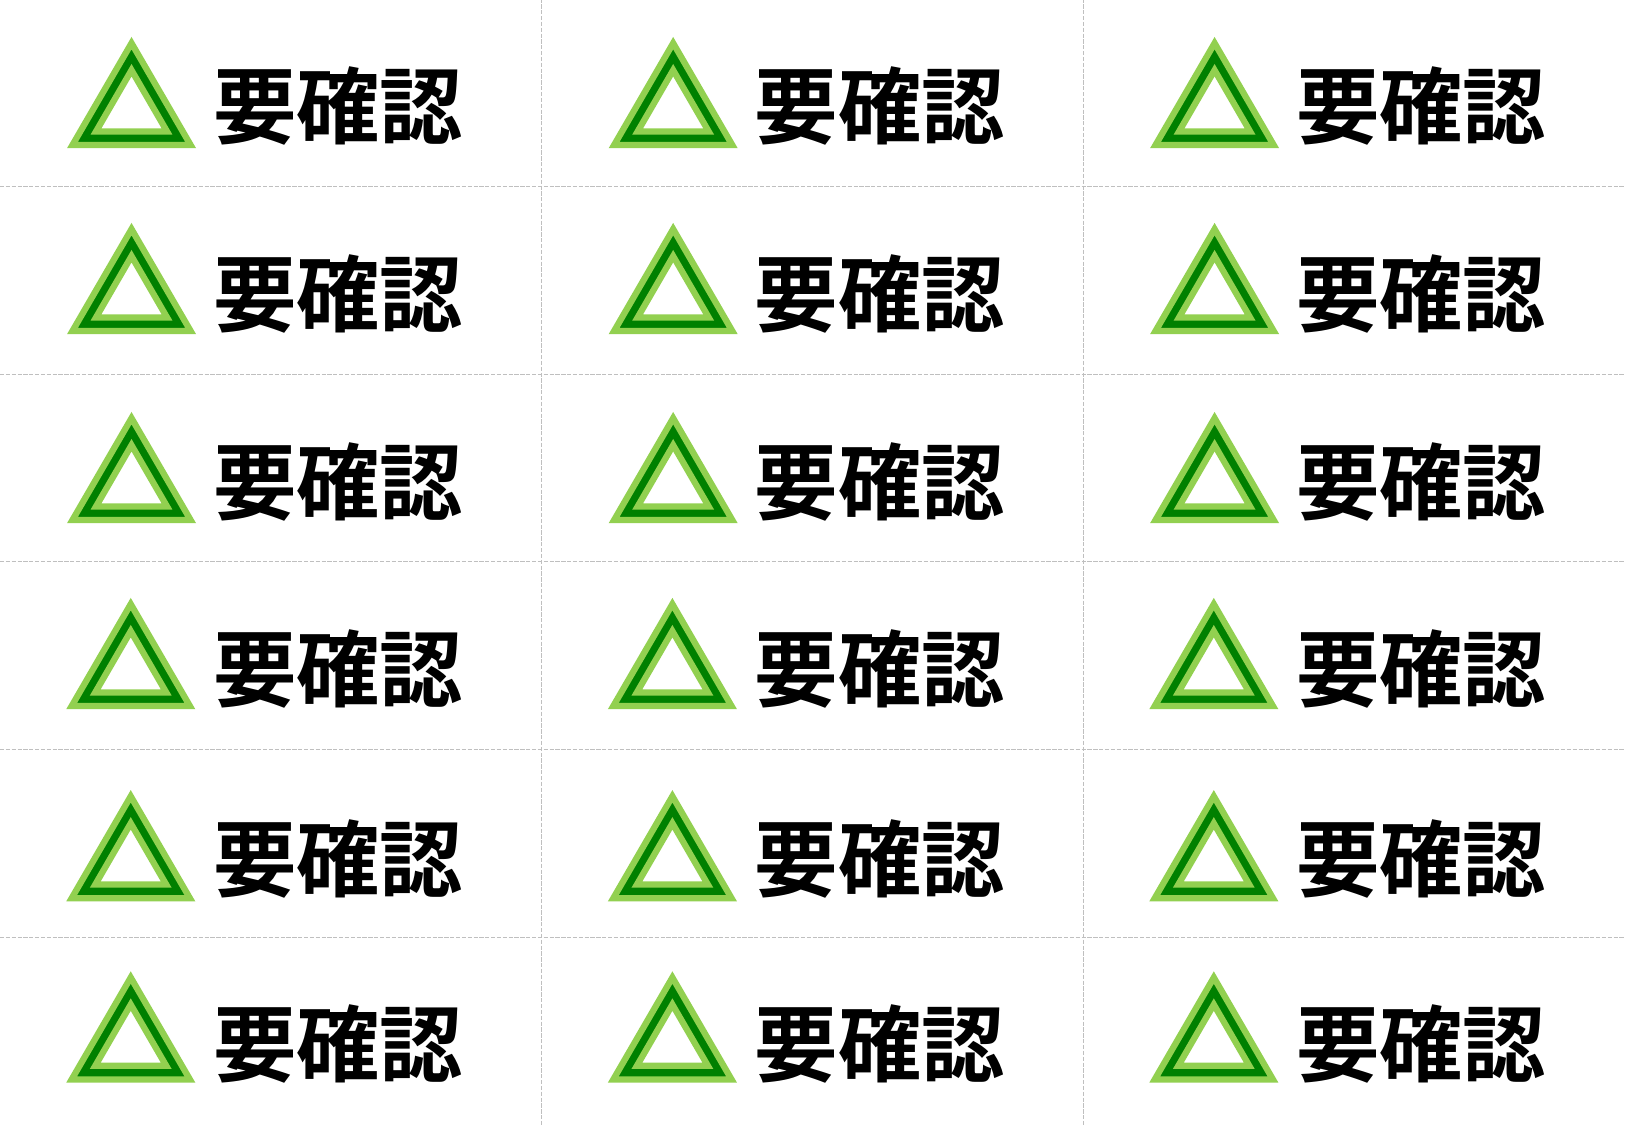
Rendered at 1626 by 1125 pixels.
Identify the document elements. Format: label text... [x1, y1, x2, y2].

text_box [69, 794, 192, 900]
text_box [1152, 602, 1275, 708]
text_box 要確認 [213, 242, 463, 343]
text_box [1152, 794, 1275, 900]
text_box [1153, 416, 1276, 522]
text_box 要確認 [754, 992, 1005, 1093]
text_box 要確認 [754, 242, 1005, 343]
text_box [1153, 227, 1276, 333]
text_box [70, 227, 193, 333]
text_box 要確認 [754, 54, 1005, 155]
text_box 要確認 [213, 617, 463, 718]
text_box 要確認 [213, 806, 463, 907]
text_box [69, 975, 192, 1081]
text_box 要確認 [213, 429, 463, 530]
text_box [70, 41, 193, 147]
text_box 要確認 [1296, 54, 1547, 155]
text_box 要確認 [1296, 992, 1547, 1093]
text_box 要確認 [1296, 617, 1547, 718]
text_box [612, 416, 735, 522]
text_box [70, 416, 193, 522]
text_box 要確認 [1296, 242, 1547, 343]
text_box [611, 602, 734, 708]
text_box 要確認 [1296, 429, 1547, 530]
text_box 要確認 [213, 54, 463, 155]
text_box 要確認 [1296, 806, 1547, 907]
text_box [612, 227, 735, 333]
text_box 要確認 [754, 617, 1005, 718]
text_box [611, 975, 734, 1081]
text_box [611, 794, 734, 900]
text_box 要確認 [754, 429, 1005, 530]
text_box 要確認 [213, 992, 463, 1093]
text_box [69, 602, 192, 708]
text_box [612, 41, 735, 147]
text_box [1152, 975, 1275, 1081]
text_box [1153, 41, 1276, 147]
text_box 要確認 [754, 806, 1005, 907]
